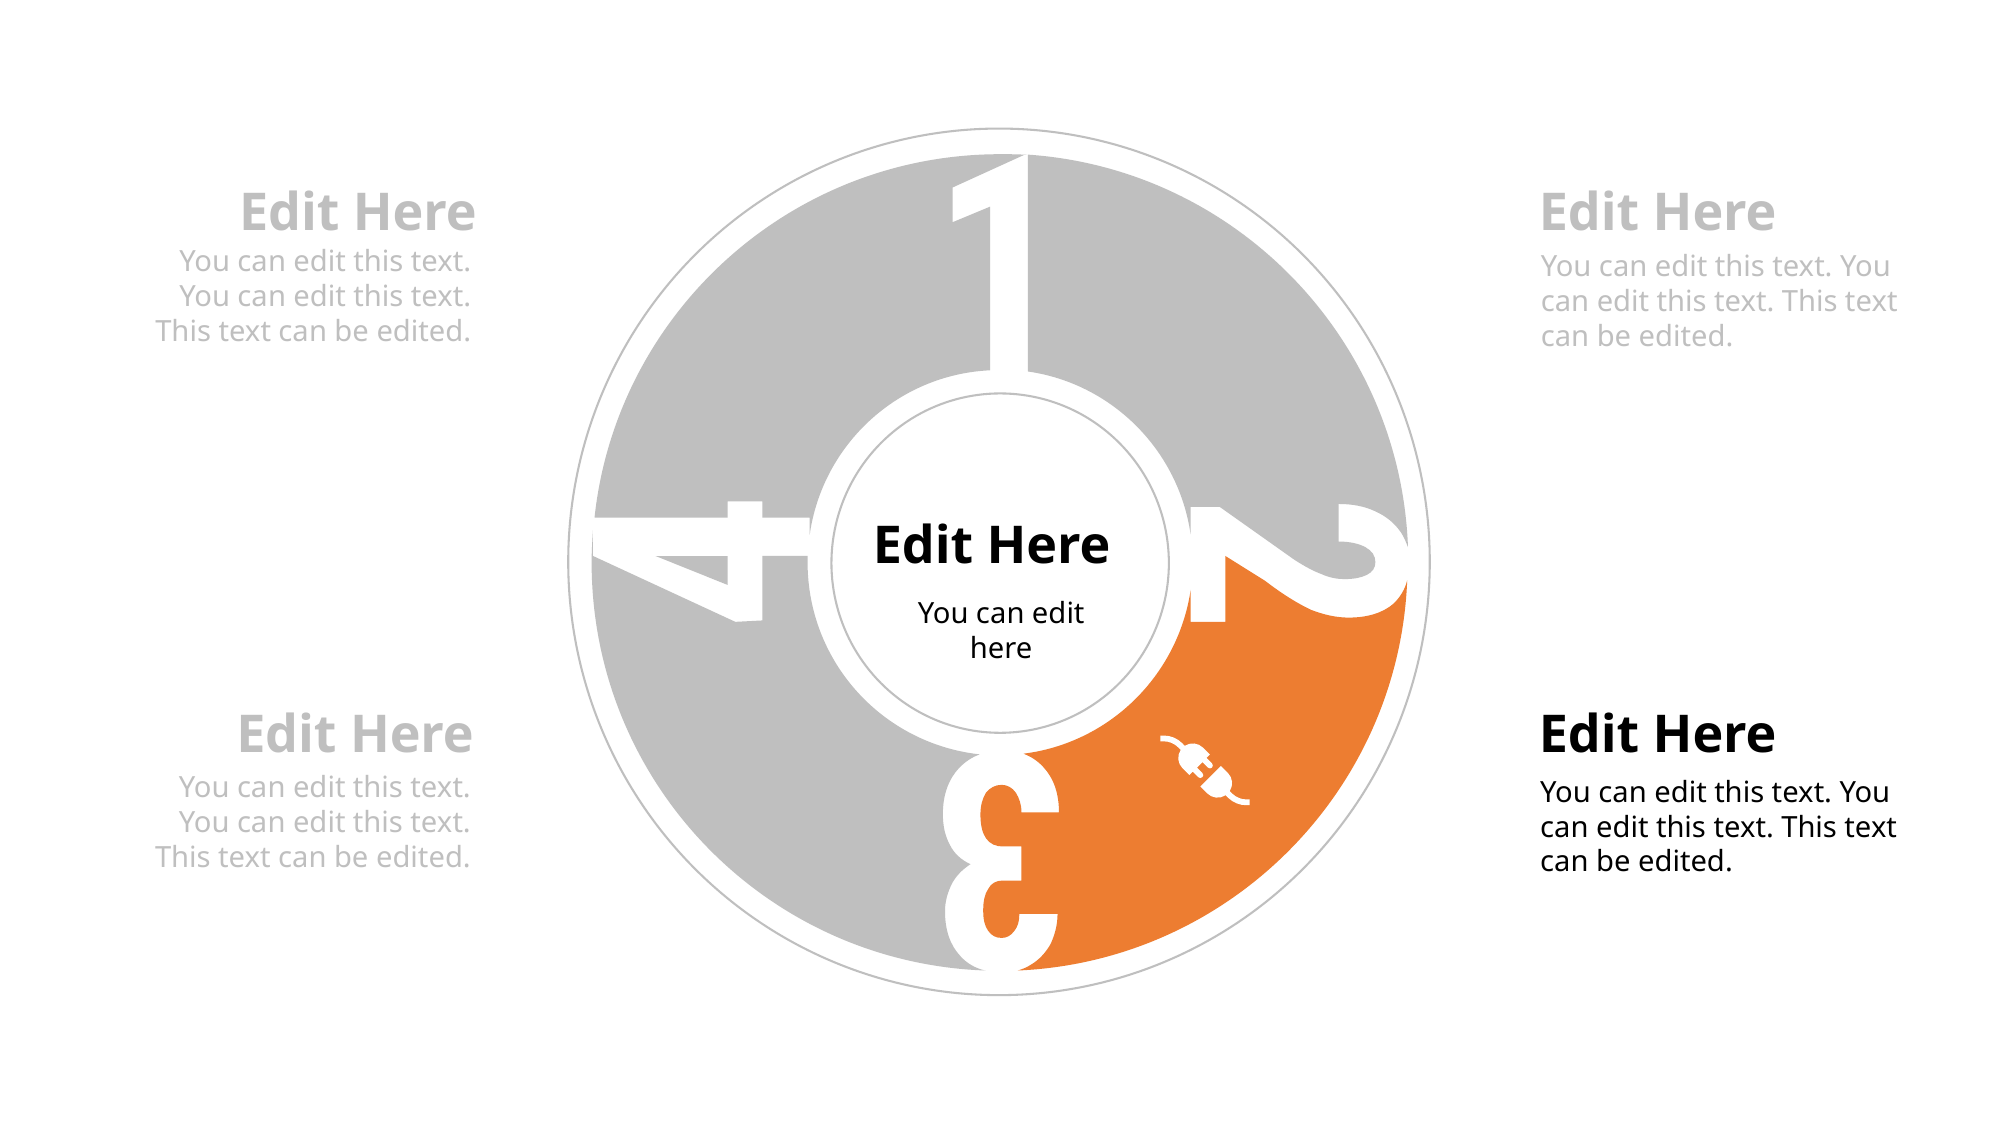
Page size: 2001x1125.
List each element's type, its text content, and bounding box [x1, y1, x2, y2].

text_box Edit Here [1538, 699, 1952, 790]
text_box You can edit this text. You can edit this text. This text can be edited. [132, 760, 486, 882]
text_box [655, 556, 728, 585]
text_box Edit Here [1538, 177, 1935, 268]
text_box You can edit here [886, 602, 1116, 664]
text_box Edit Here [108, 177, 477, 268]
text_box [980, 555, 1408, 971]
text_box You can edit this text. You can edit this text. This text can be edited. [1525, 765, 1921, 887]
text_box [567, 127, 1431, 997]
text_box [1158, 723, 1252, 817]
text_box [594, 154, 1028, 535]
text_box You can edit this text. You can edit this text. This text can be edited. [1525, 240, 1922, 362]
text_box You can edit this text. You can edit this text. This text can be edited. [117, 235, 487, 357]
text_box Edit Here [853, 511, 1131, 602]
text_box [1027, 154, 1408, 580]
text_box [591, 530, 986, 971]
text_box Edit Here [108, 699, 474, 790]
